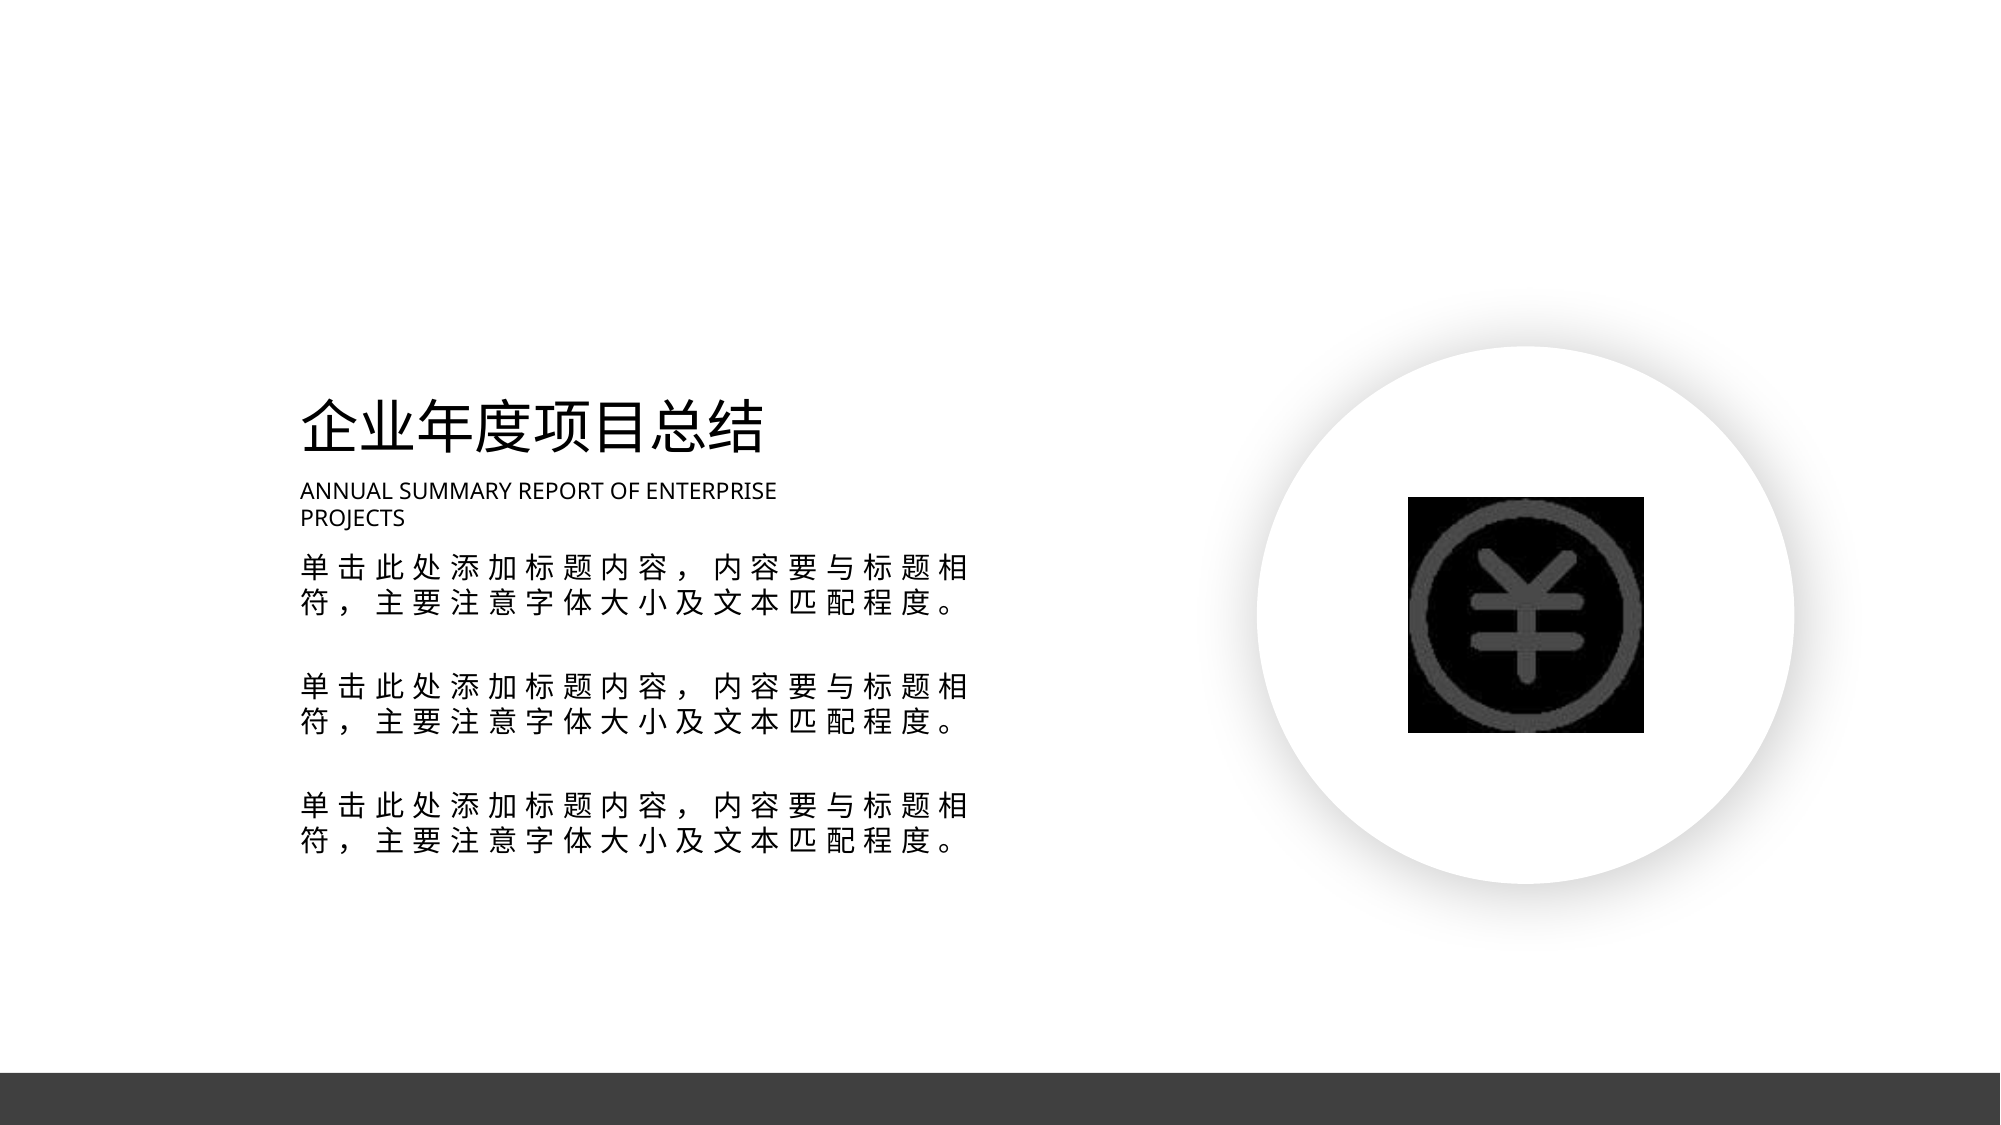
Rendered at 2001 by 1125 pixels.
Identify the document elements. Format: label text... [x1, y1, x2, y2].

text_box “ [0, 39, 355, 652]
text_box 单击此处添加标题内容，内容要与标题相符，主要注意字体大小及文本匹配程度。 [285, 660, 1019, 746]
text_box [0, 1072, 2000, 1125]
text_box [285, 383, 840, 540]
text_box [1256, 346, 1795, 884]
text_box 单击此处添加标题内容，内容要与标题相符，主要注意字体大小及文本匹配程度。 [285, 780, 1019, 865]
text_box 单击此处添加标题内容，内容要与标题相符，主要注意字体大小及文本匹配程度。 [285, 541, 1019, 627]
